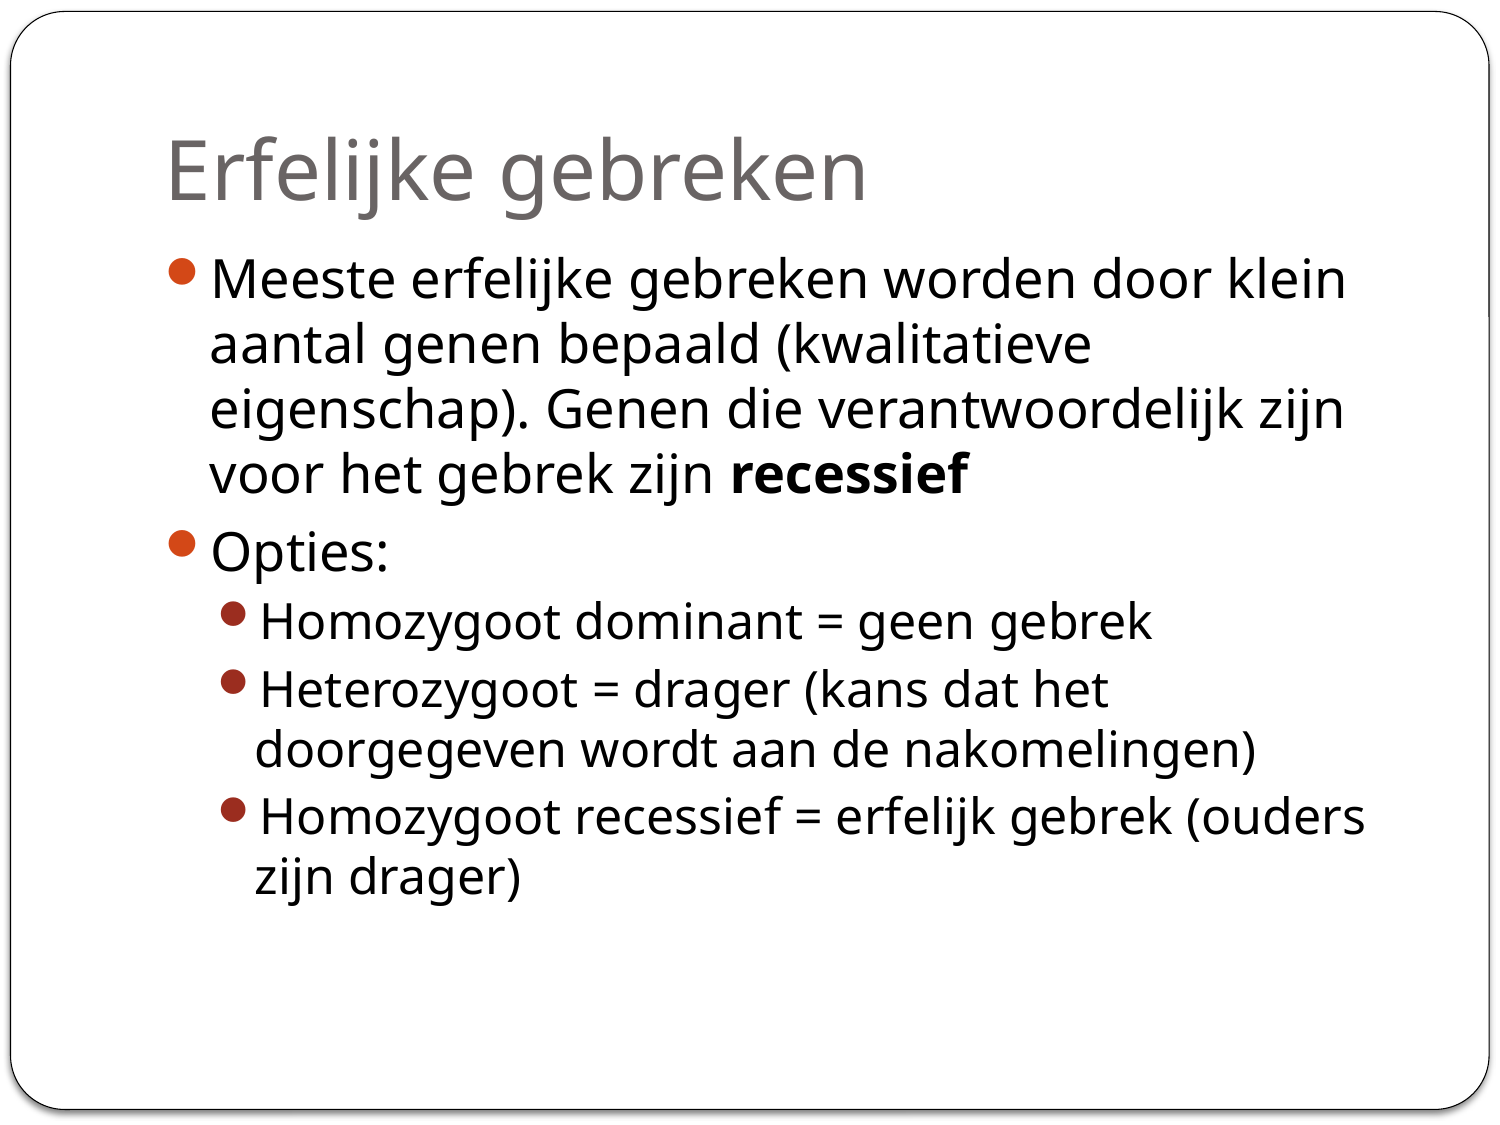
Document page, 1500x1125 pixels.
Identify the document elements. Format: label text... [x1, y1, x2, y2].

title Erfelijke gebreken [150, 45, 1425, 233]
list Meeste erfelijke gebreken worden door klein aantal genen bepaald (kwalitatieve eigenschap). Genen die verantwoordelijk zijn voor het gebrek zijn recessief Opties: Homozygoot dominant = geen gebrek Heterozygoot = drager (kans dat het doorgegeven wordt aan de nakomelingen) Homozygoot recessief = erfelijk gebrek (ouders zijn drager) [150, 237, 1425, 988]
